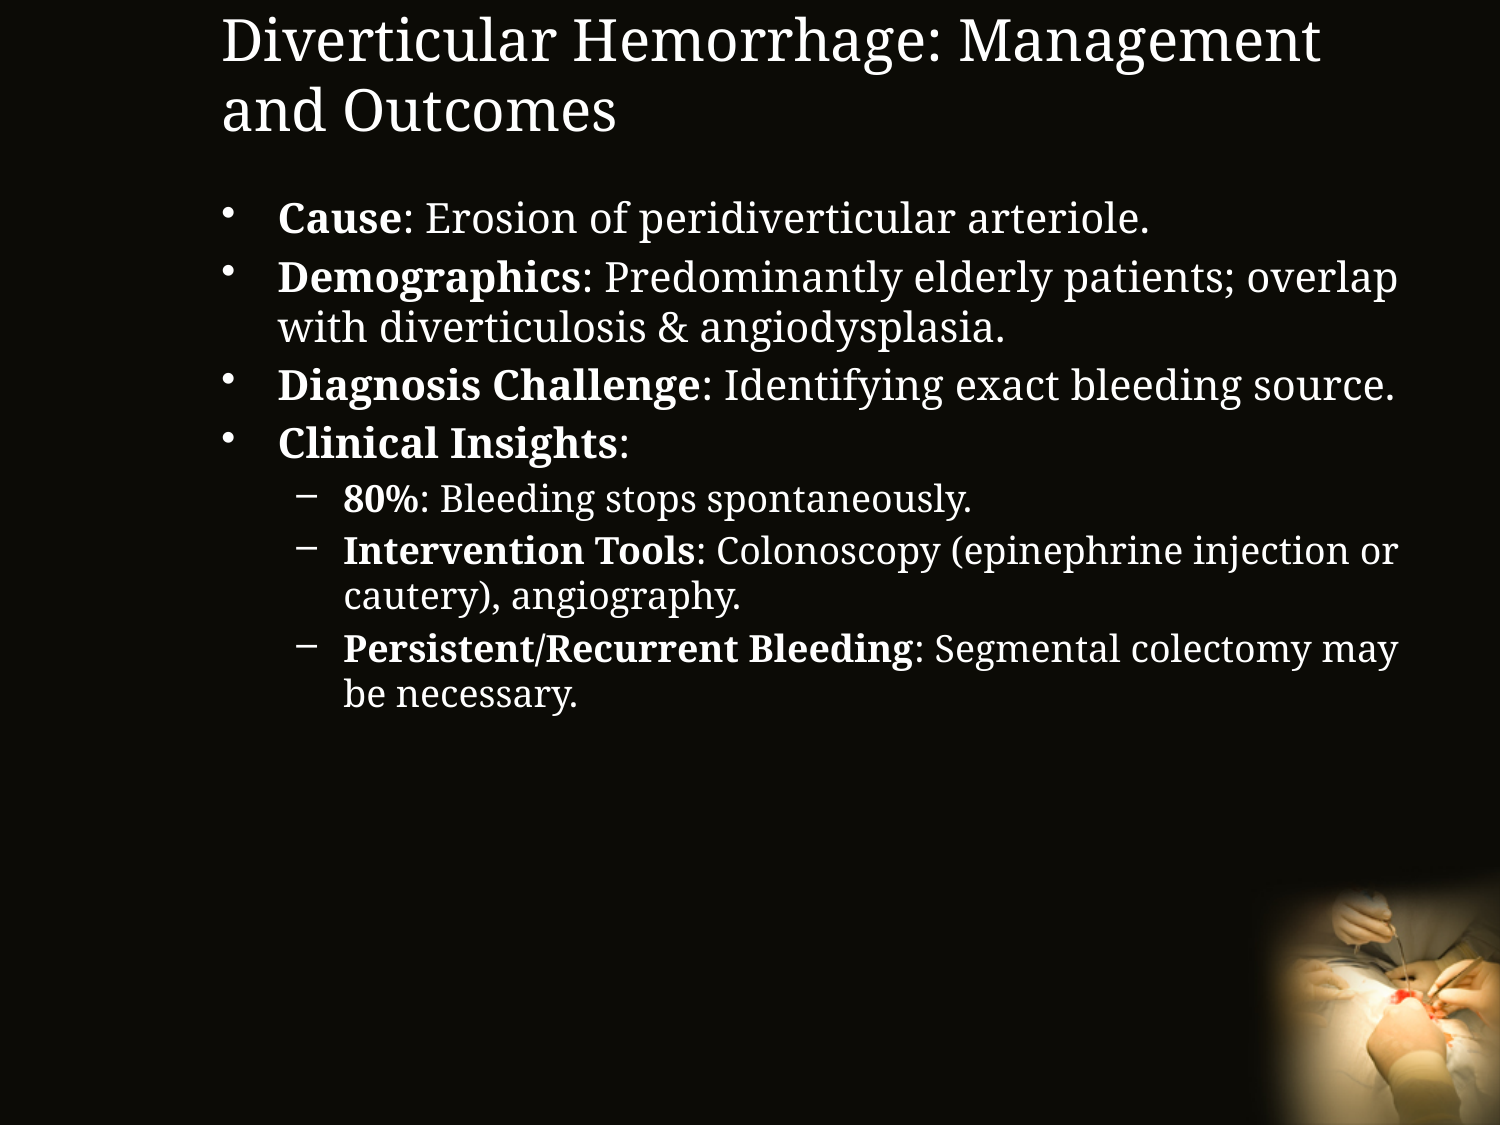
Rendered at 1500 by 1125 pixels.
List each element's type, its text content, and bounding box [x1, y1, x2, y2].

title Diverticular Hemorrhage: Management and Outcomes [206, 30, 1377, 115]
list Cause: Erosion of peridiverticular arteriole. Demographics: Predominantly elderly patients; overlap with diverticulosis & angiodysplasia. Diagnosis Challenge: Identifying exact bleeding source. Clinical Insights: 80%: Bleeding stops spontaneously. Intervention Tools: Colonoscopy (epinephrine injection or cautery), angiography. Persistent/Recurrent Bleeding: Segmental colectomy may be necessary. [206, 184, 1436, 1059]
picture [0, 0, 1500, 1125]
